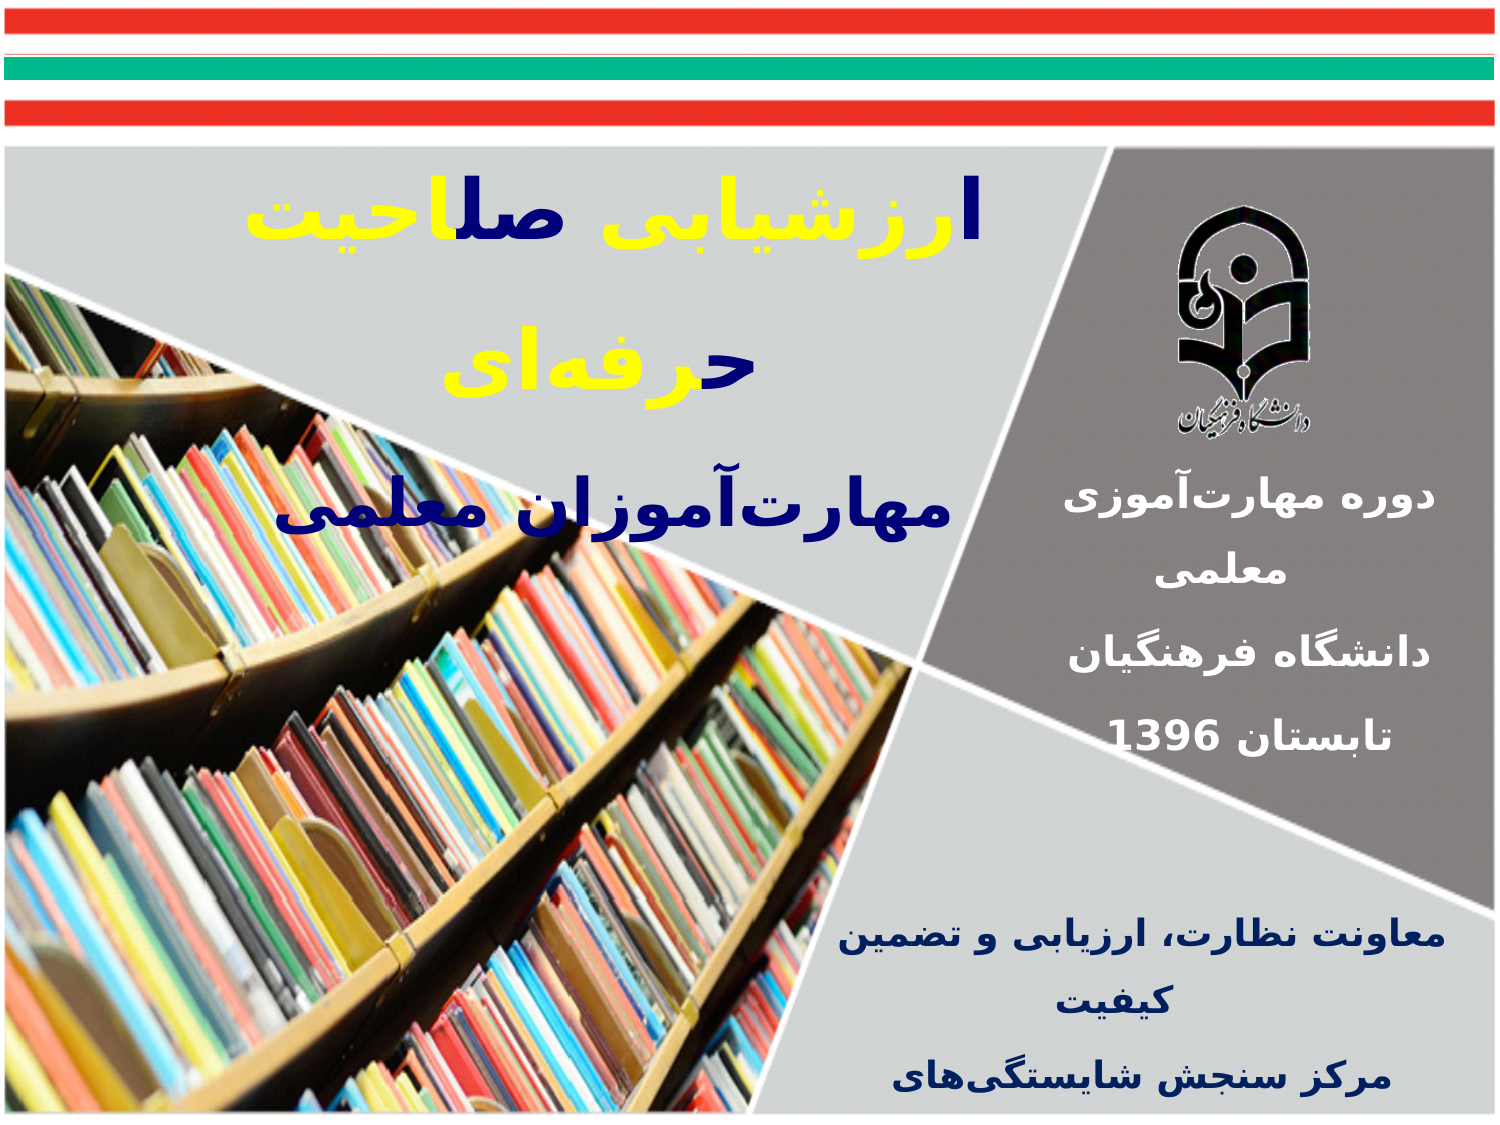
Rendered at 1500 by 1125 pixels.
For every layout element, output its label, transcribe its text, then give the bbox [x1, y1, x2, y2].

text_box دوره مهارت‌آموزی معلمی دانشگاه فرهنگیان تابستان 1396 [1016, 399, 1483, 752]
list ارزشیابی صل‍احیت حرفه‌ای مهارت‌آموزان معلمی [64, 54, 1164, 457]
text_box معاونت نظارت، ارزیابی و تضمین کیفیت مرکز سنجش شایستگی‌های حرفه‌ای [820, 845, 1464, 1071]
picture [0, 0, 1500, 1125]
